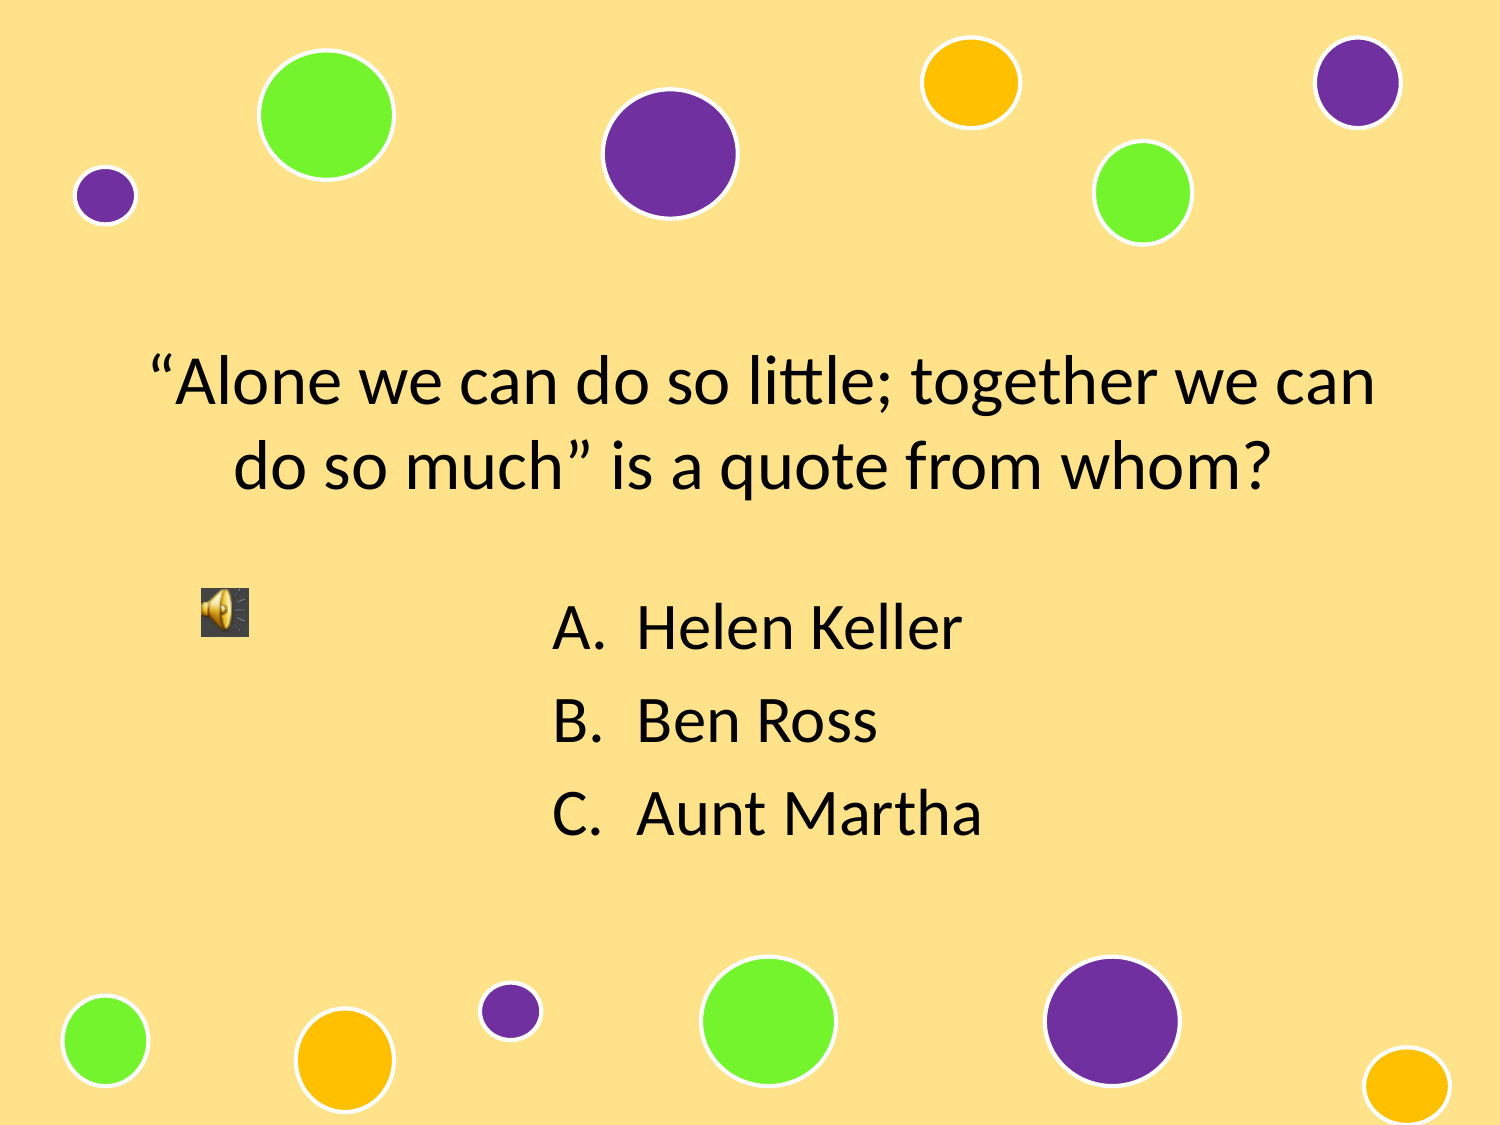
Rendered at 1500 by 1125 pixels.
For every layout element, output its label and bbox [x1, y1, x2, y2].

picture [199, 587, 251, 638]
text_box [62, 37, 1451, 1125]
